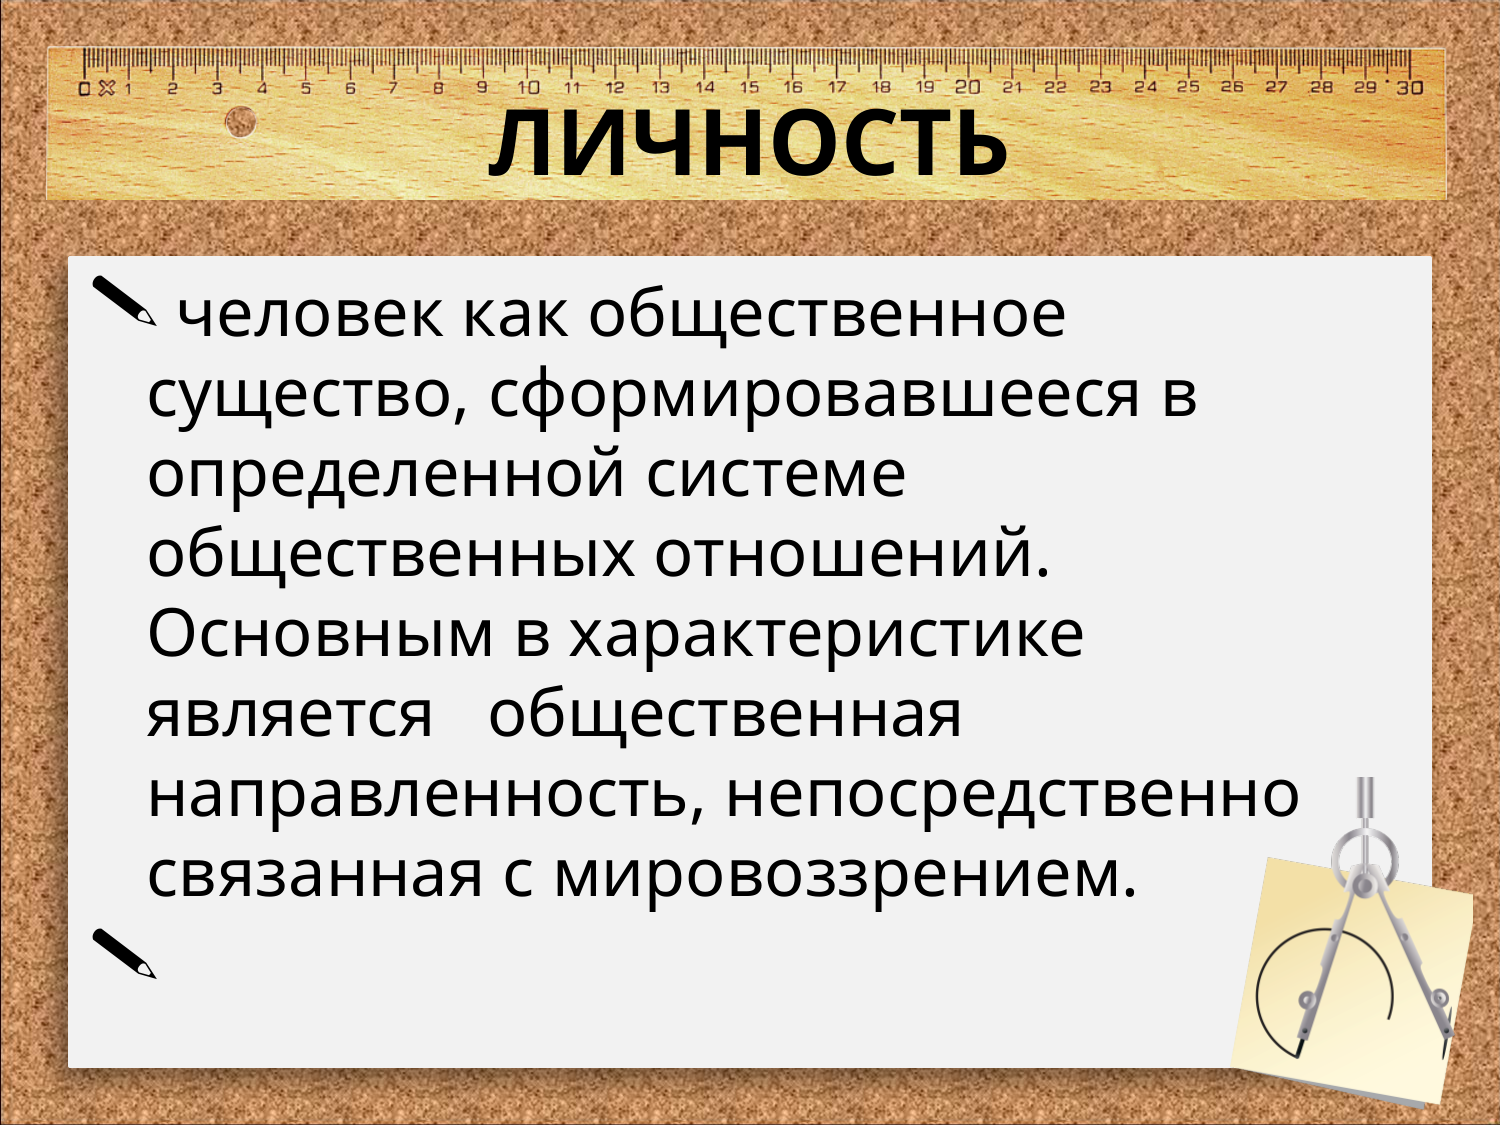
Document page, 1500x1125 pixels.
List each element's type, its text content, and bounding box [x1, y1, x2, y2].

picture [0, 0, 1500, 1125]
list человек как общественное существо, сформировавшееся в определенной системе общественных отношений. Основным в характеристике является общественная направленность, непосредственно связанная с мировоззрением. [74, 262, 1426, 1006]
title ЛИЧНОСТЬ [74, 44, 1426, 233]
